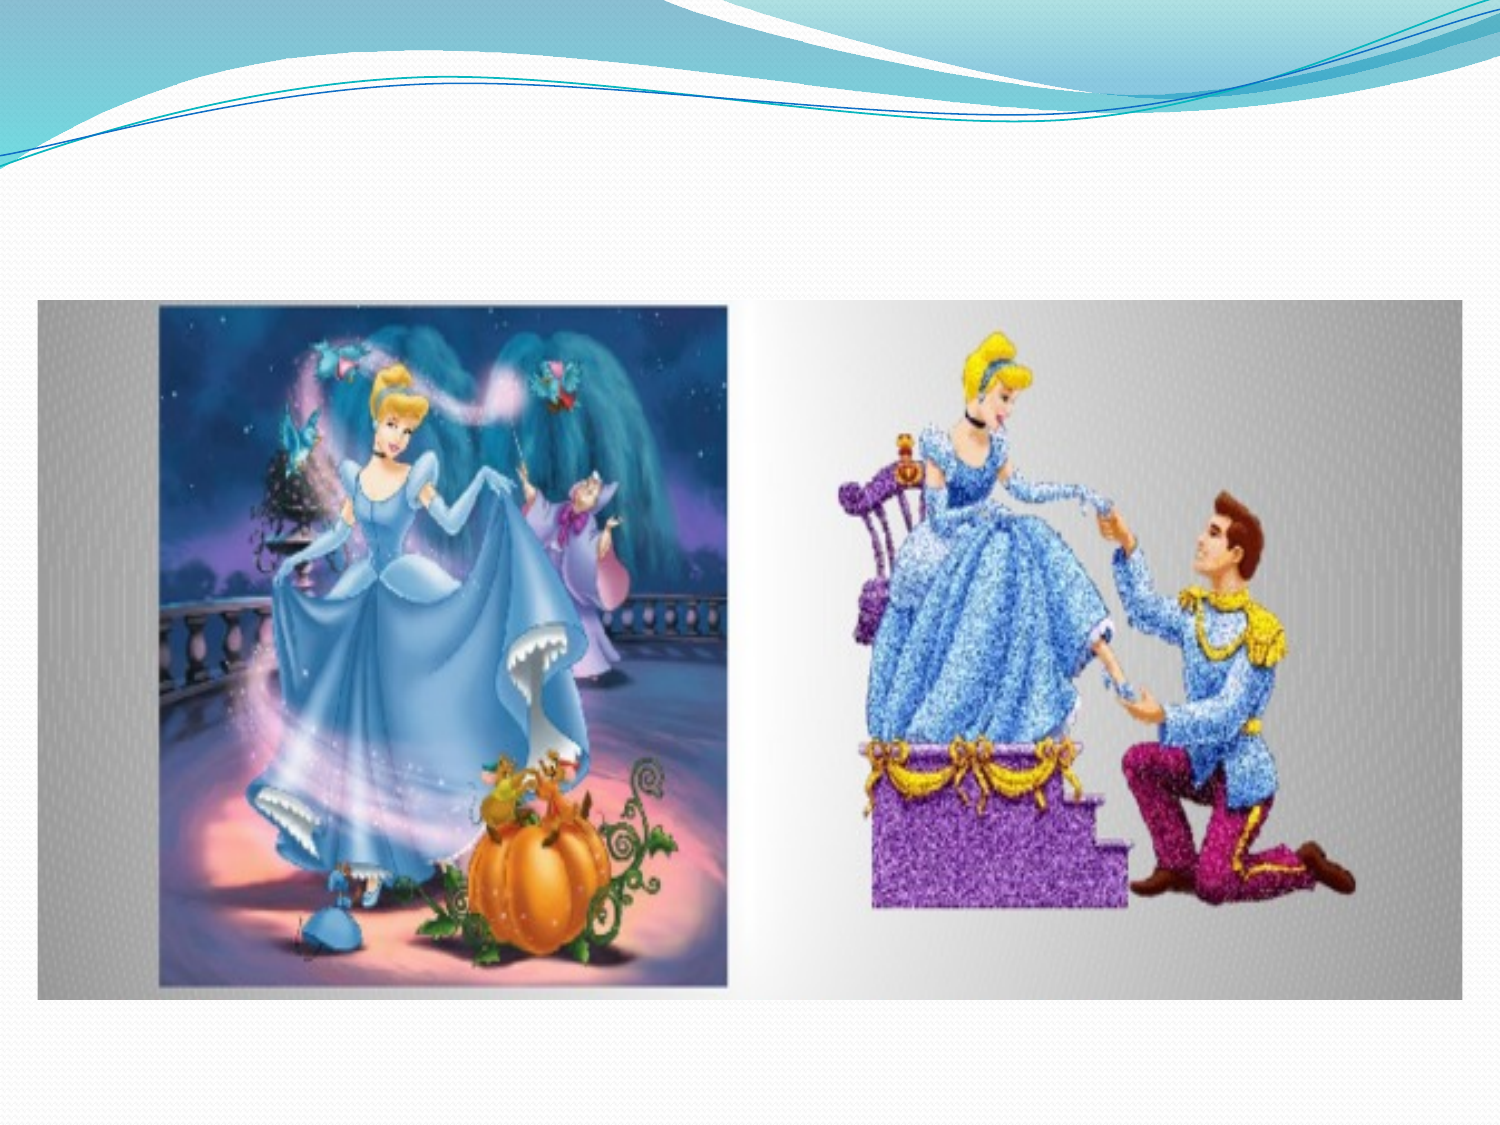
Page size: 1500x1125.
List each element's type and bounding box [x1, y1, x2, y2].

picture [37, 299, 1463, 1001]
